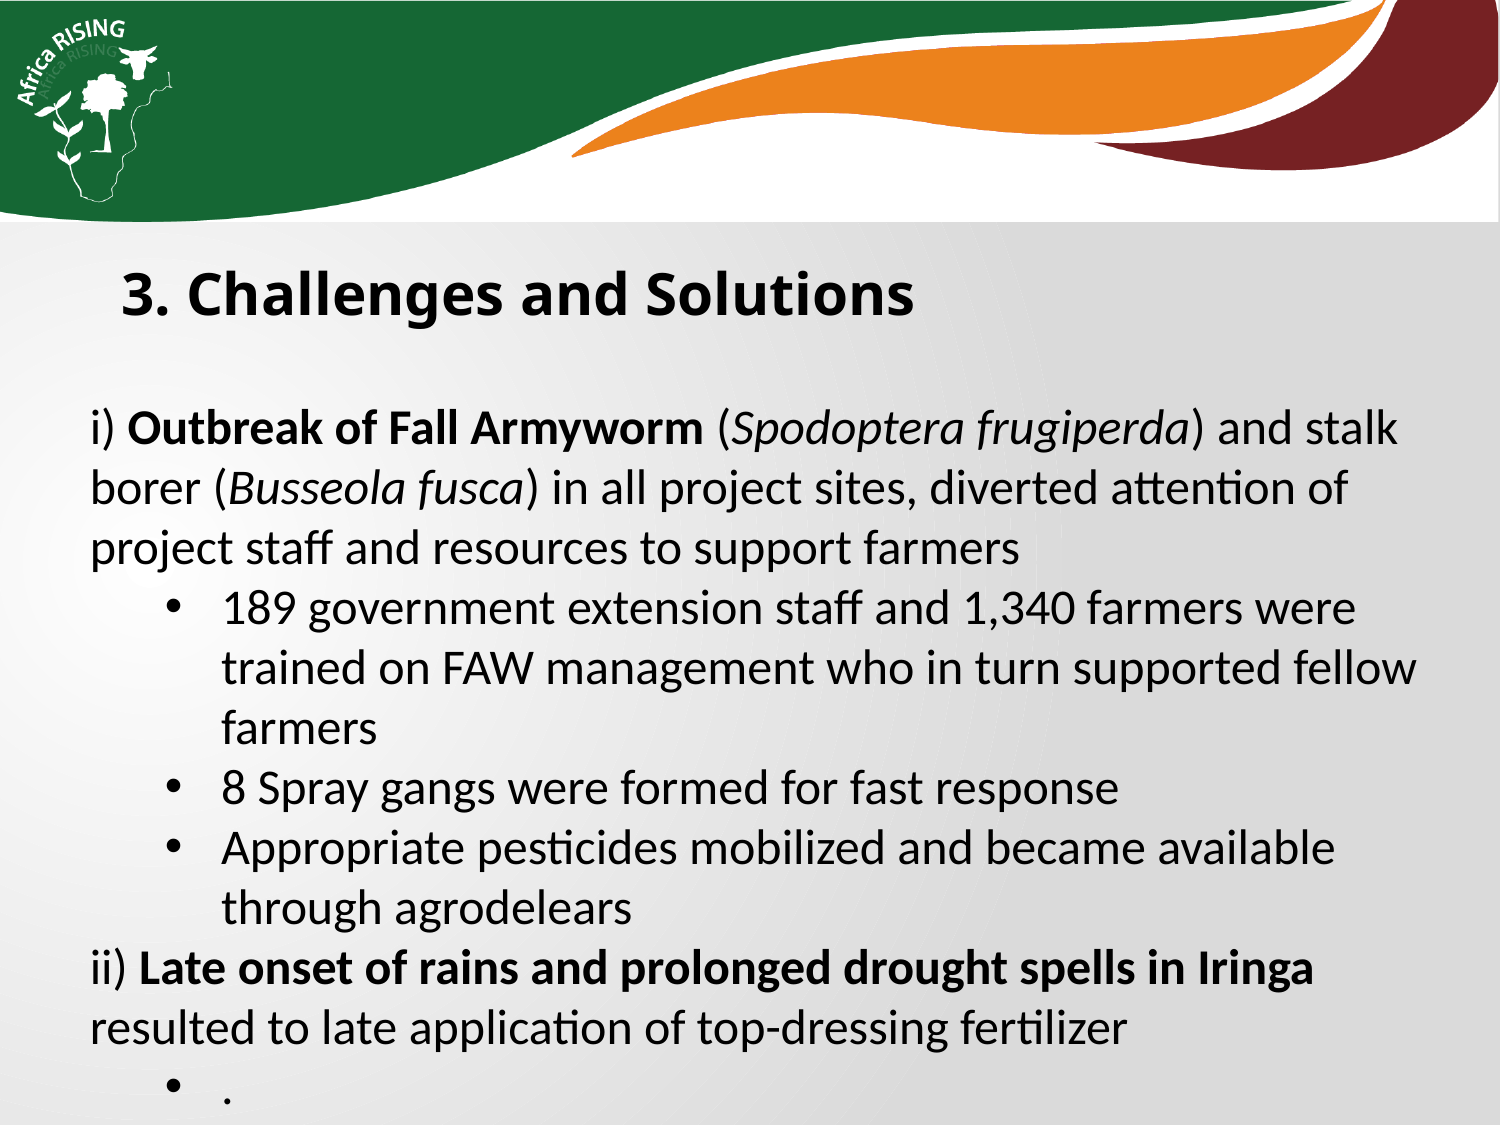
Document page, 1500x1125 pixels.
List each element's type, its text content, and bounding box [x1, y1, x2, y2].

list 3. Challenges and Solutions [87, 249, 1363, 387]
text_box i) Outbreak of Fall Armyworm (Spodoptera frugiperda) and stalk borer (Busseola fusca) in all project sites, diverted attention of project staff and resources to support farmers 189 government extension staff and 1,340 farmers were trained on FAW management who in turn supported fellow farmers 8 Spray gangs were formed for fast response Appropriate pesticides mobilized and became available through agrodelears ii) Late onset of rains and prolonged drought spells in Iringa resulted to late application of top-dressing fertilizer . [75, 387, 1463, 1125]
picture [0, 0, 1499, 222]
